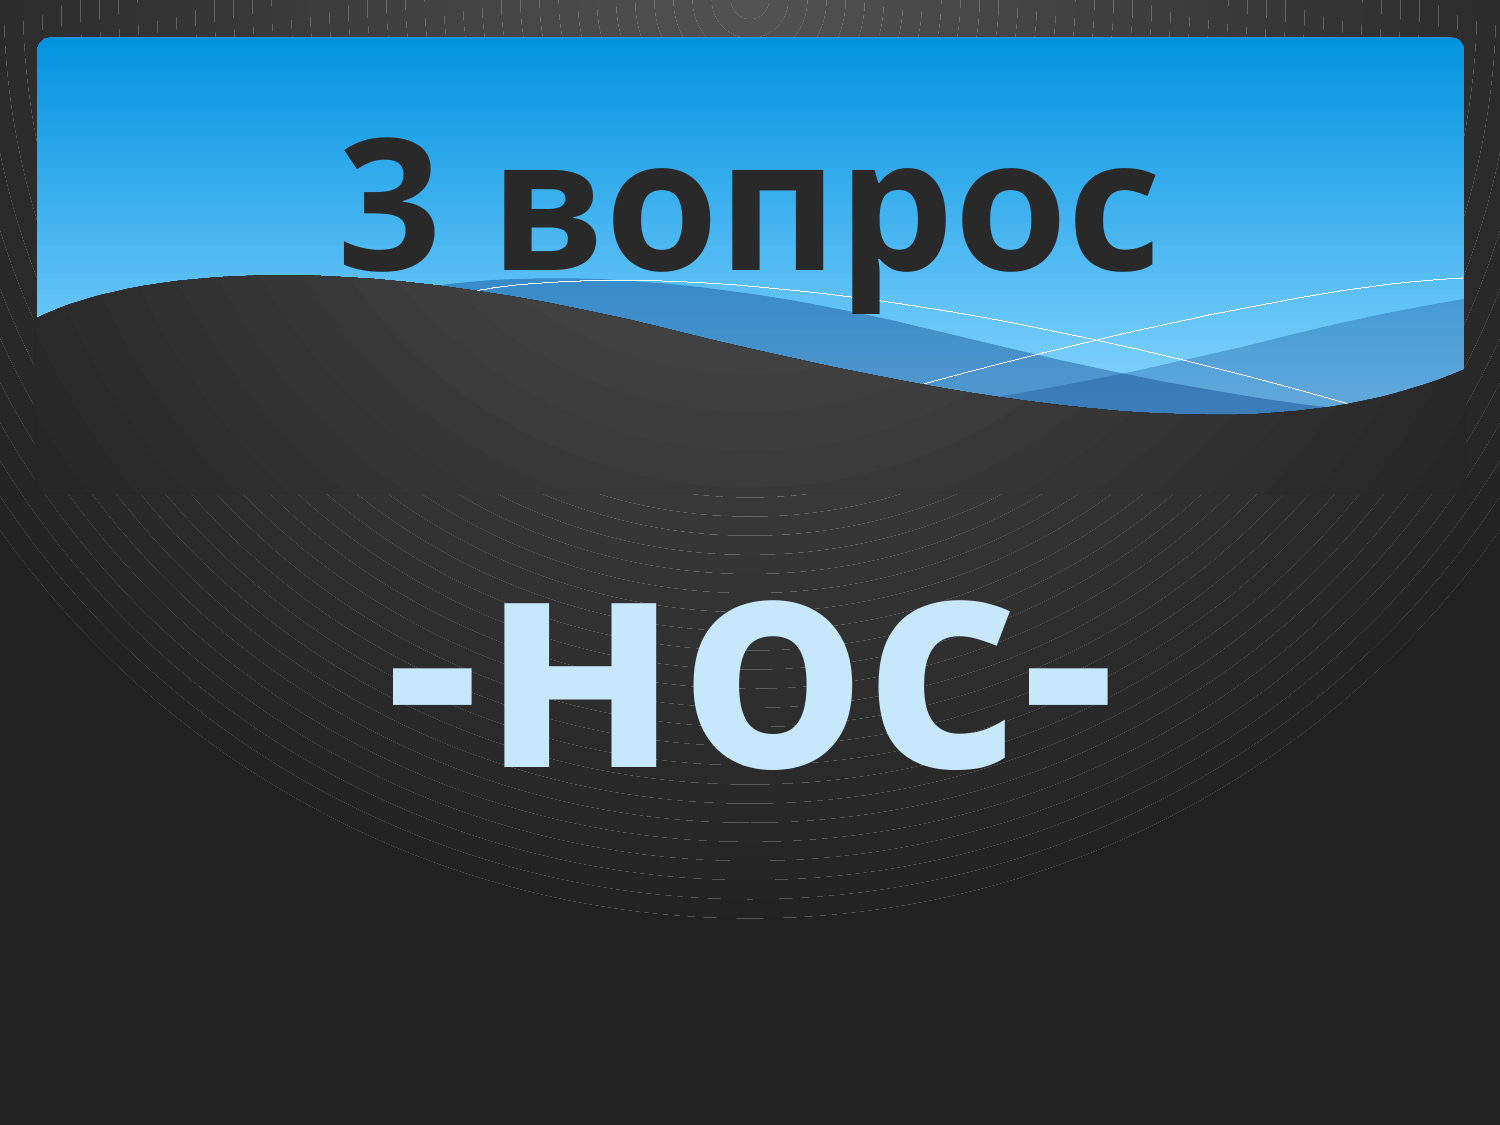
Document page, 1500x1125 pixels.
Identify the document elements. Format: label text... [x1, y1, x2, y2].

title 3 вопрос [75, 55, 1425, 339]
list -нос- [143, 438, 1359, 1005]
